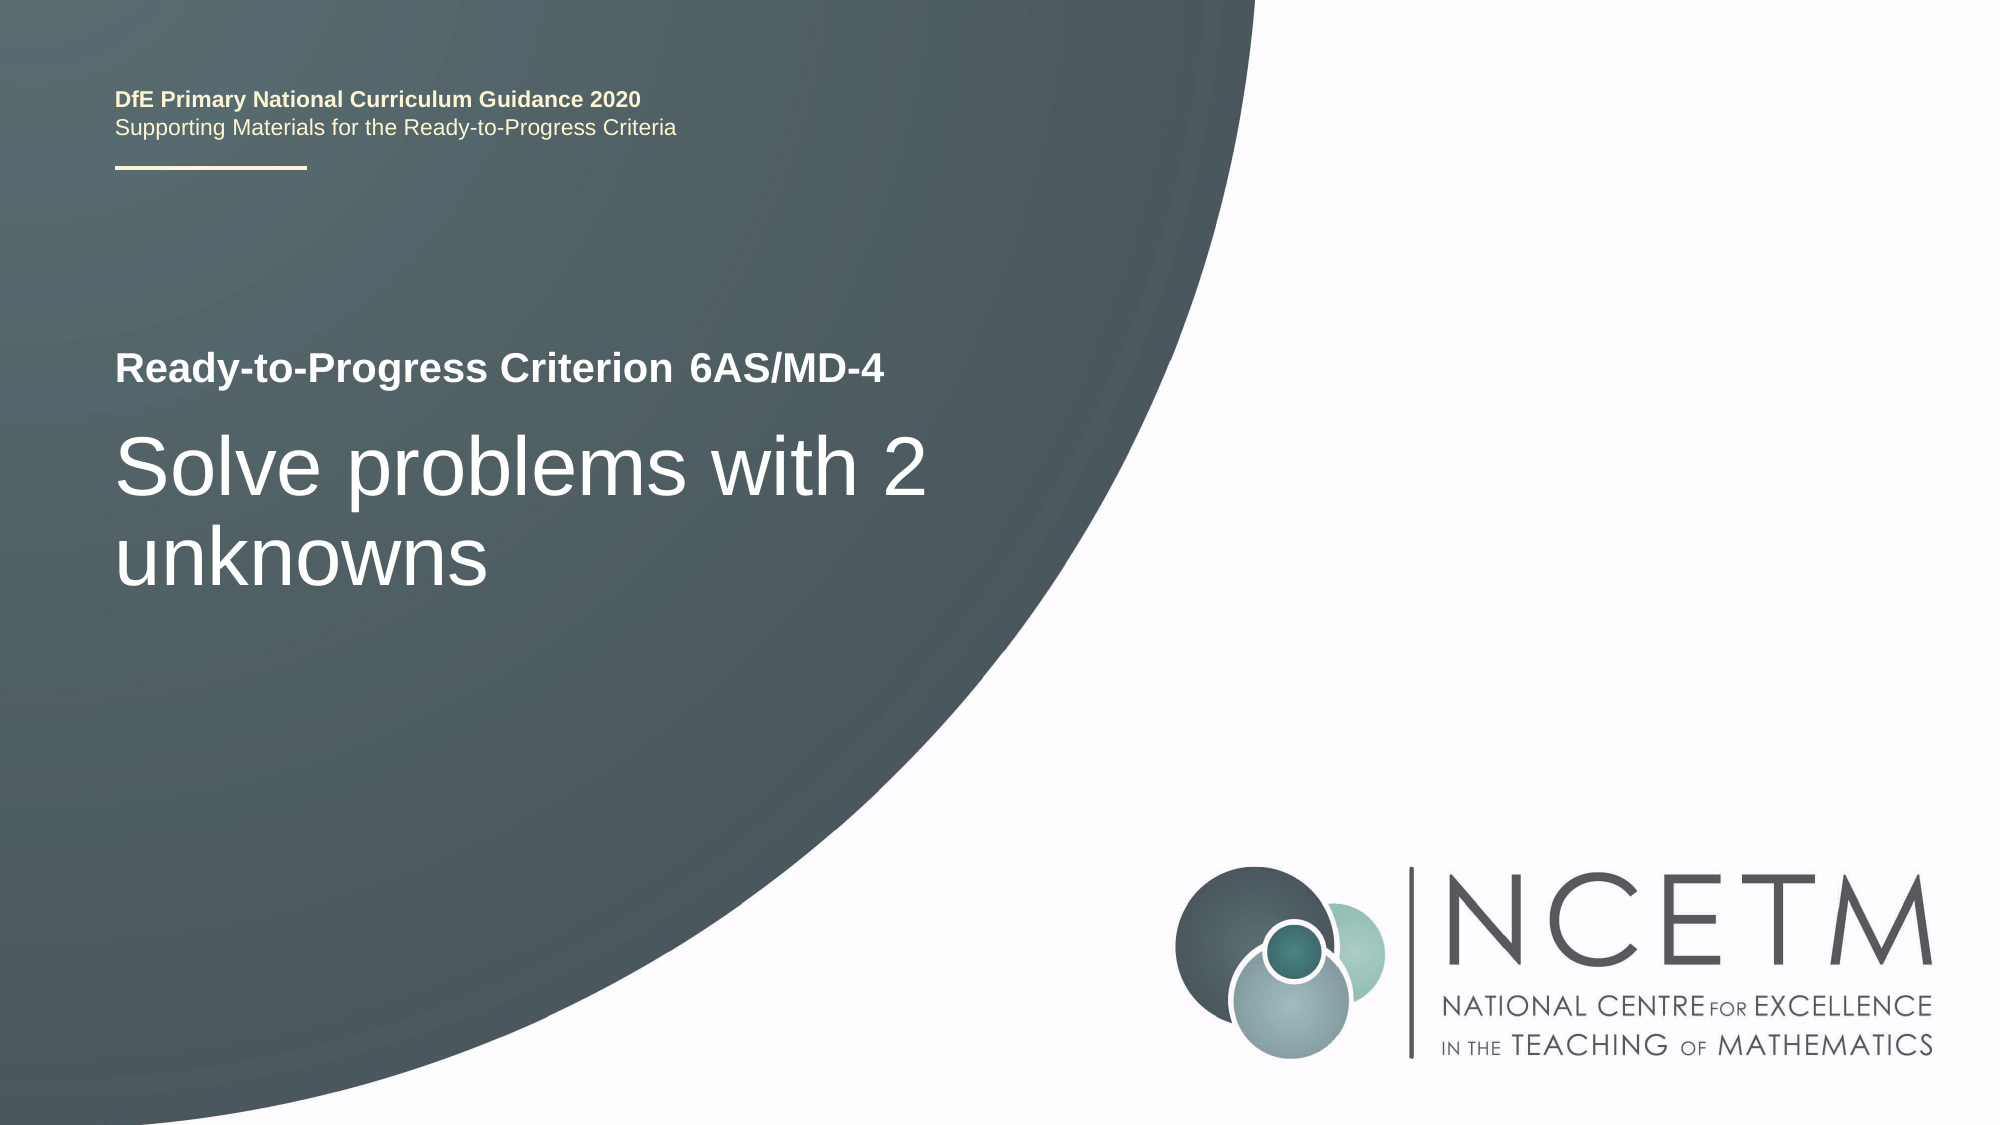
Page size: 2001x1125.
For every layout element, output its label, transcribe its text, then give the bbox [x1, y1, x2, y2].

list 6AS/MD-4 [674, 338, 1043, 414]
picture [0, 0, 2001, 1125]
subtitle Solve problems with 2 unknowns [99, 416, 1000, 912]
